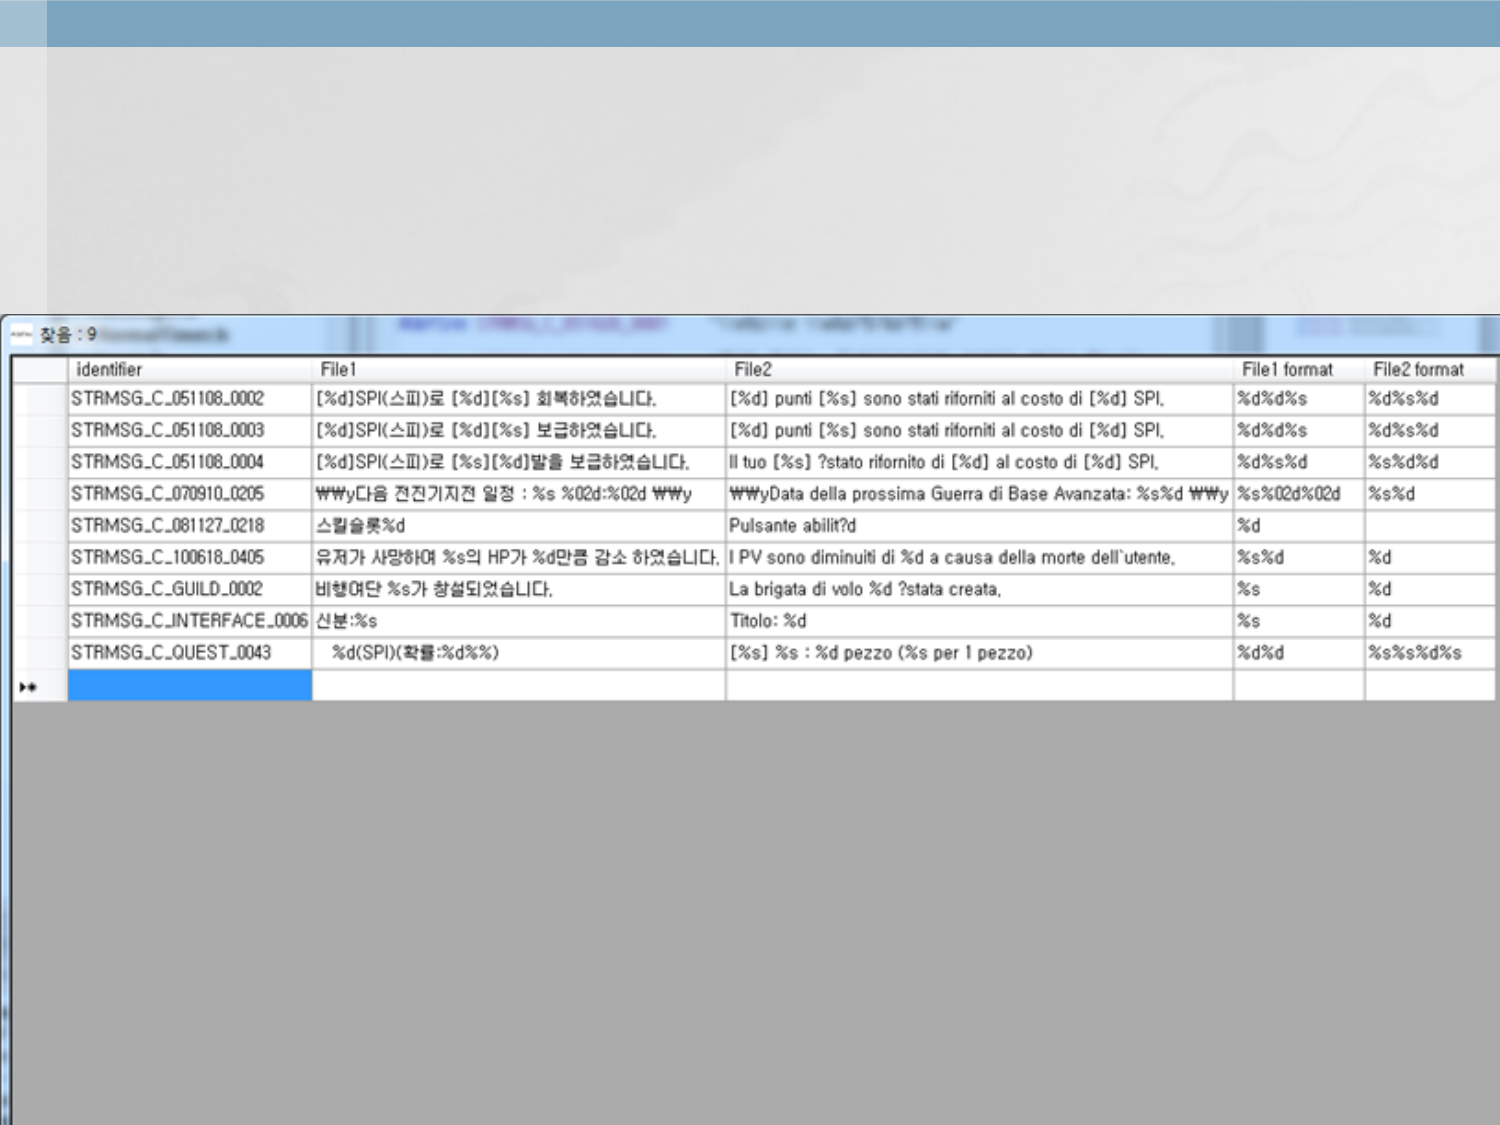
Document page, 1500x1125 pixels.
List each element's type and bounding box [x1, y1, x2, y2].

picture [0, 314, 1500, 1125]
